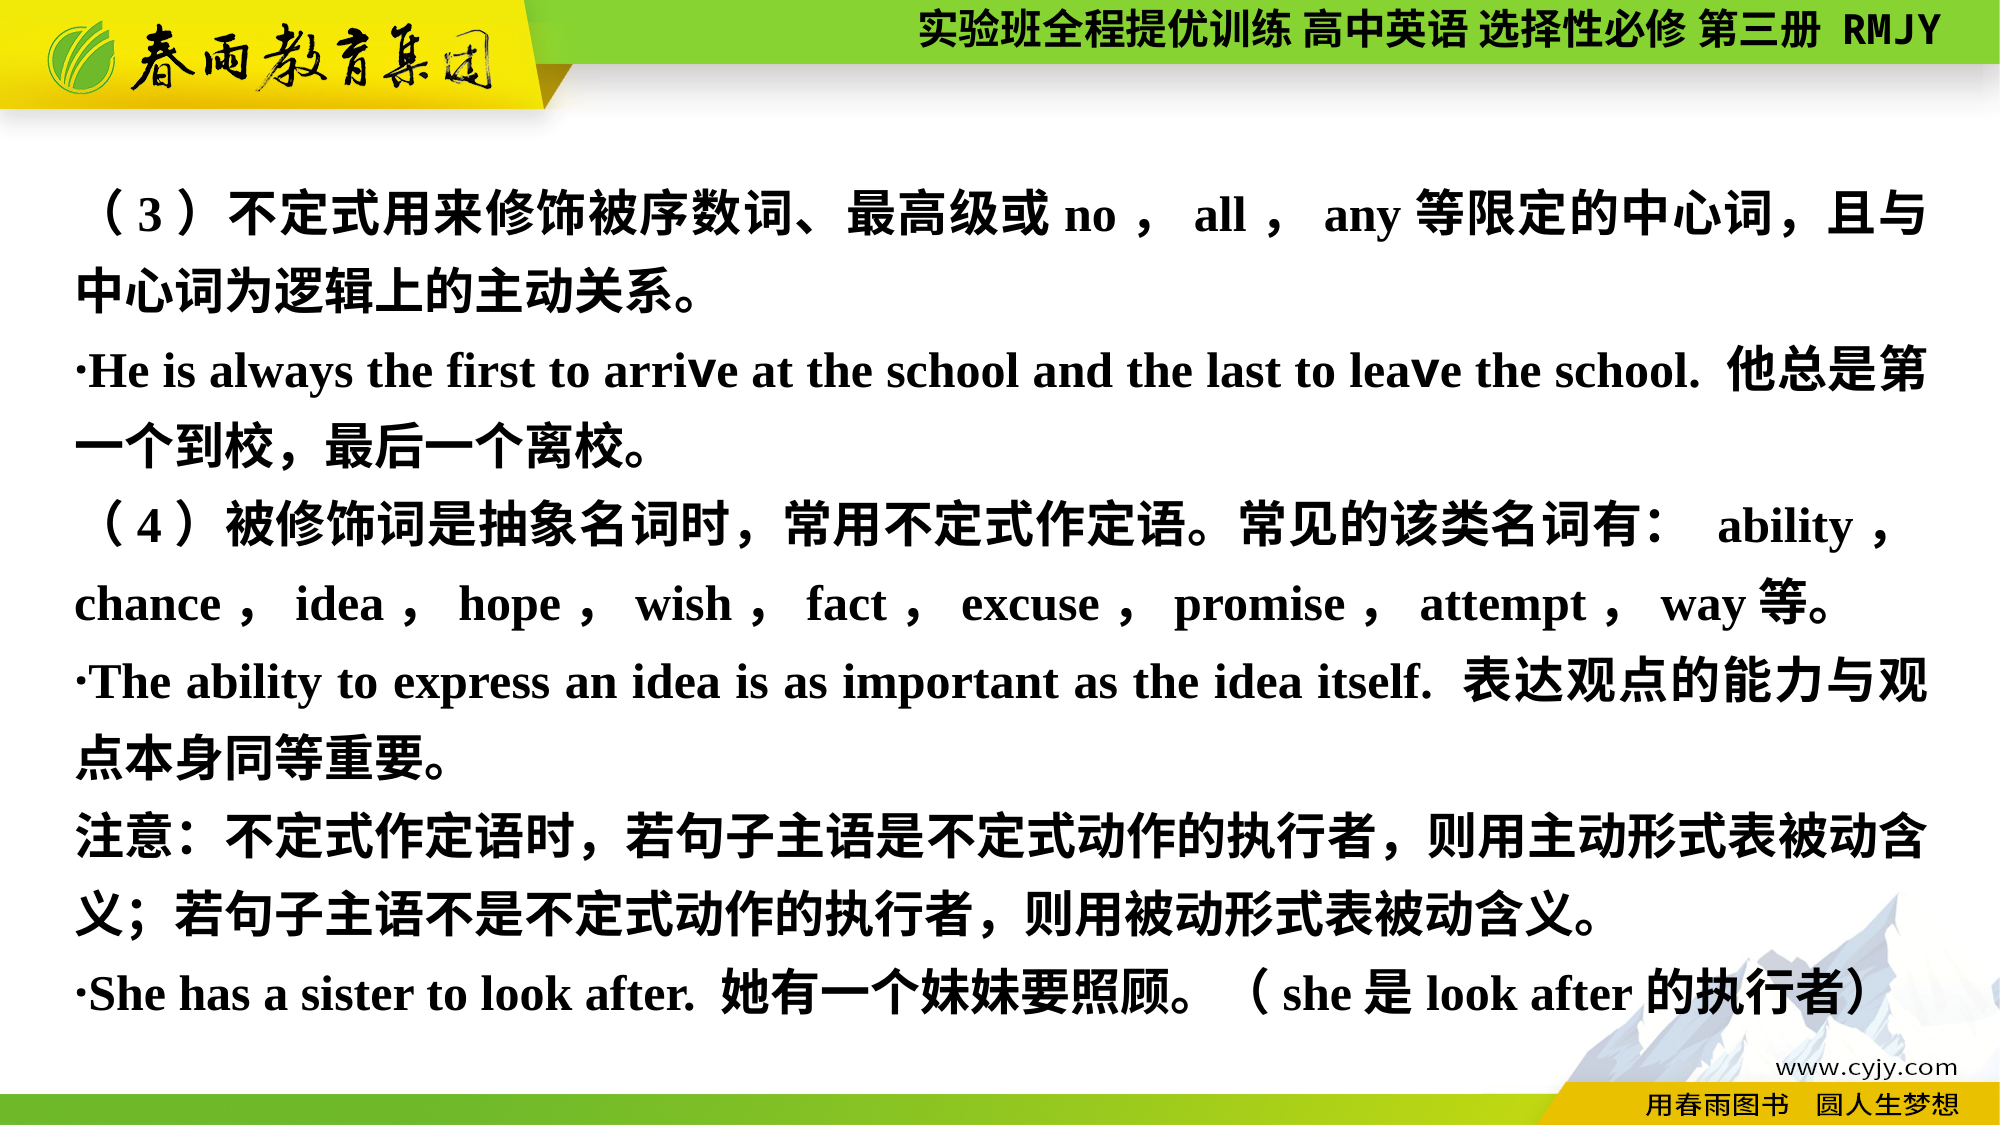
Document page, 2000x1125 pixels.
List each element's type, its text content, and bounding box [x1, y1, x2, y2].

picture [0, 0, 2000, 1125]
list （3）不定式用来修饰被序数词、最高级或no，all，any等限定的中心词，且与中心词为逻辑上的主动关系。 ·He is always the first to arrive at the school and the last to leave the school. 他总是第一个到校，最后一个离校。 （4）被修饰词是抽象名词时，常用不定式作定语。常见的该类名词有： ability，chance，idea，hope，wish，fact，excuse，promise，attempt，way等。 ·The ability to express an idea is as important as the idea itself. 表达观点的能力与观点本身同等重要。 注意：不定式作定语时，若句子主语是不定式动作的执行者，则用主动形式表被动含义；若句子主语不是不定式动作的执行者，则用被动形式表被动含义。 ·She has a sister to look after. 她有一个妹妹要照顾。（she是look after的执行者） [59, 155, 1944, 1029]
